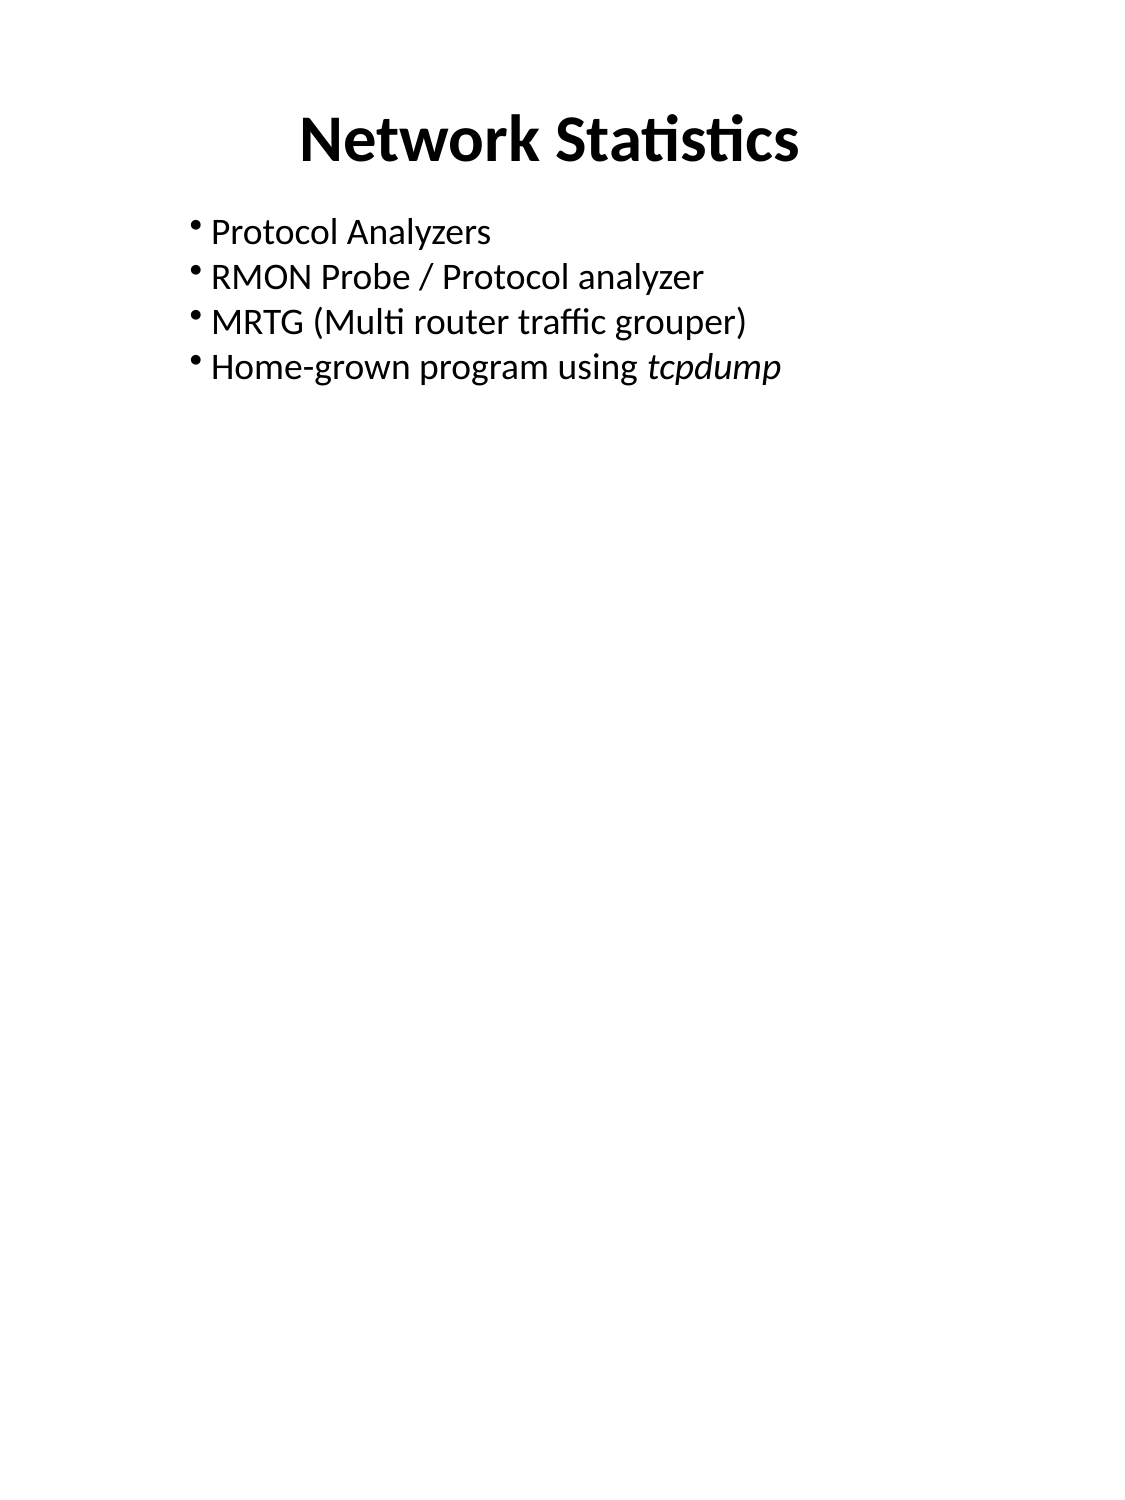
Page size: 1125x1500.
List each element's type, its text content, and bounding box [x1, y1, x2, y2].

text_box Protocol Analyzers RMON Probe / Protocol analyzer MRTG (Multi router traffic grouper) Home-grown program using tcpdump [174, 199, 805, 395]
title Network Statistics [87, 87, 1013, 353]
